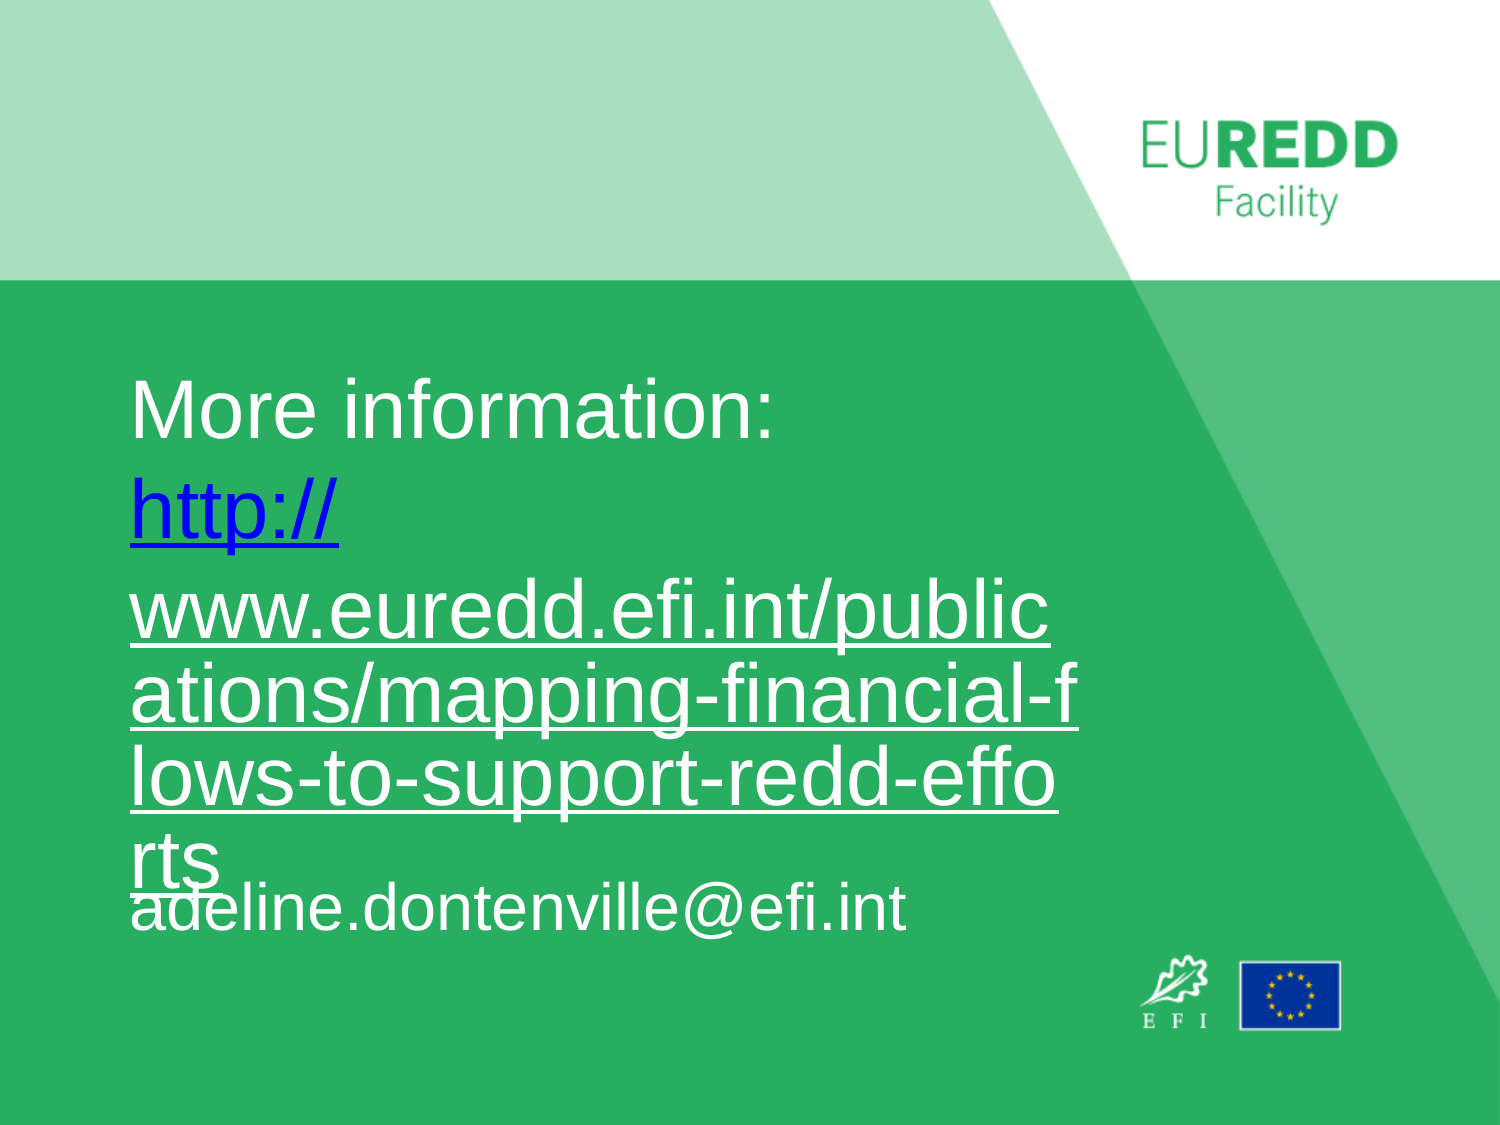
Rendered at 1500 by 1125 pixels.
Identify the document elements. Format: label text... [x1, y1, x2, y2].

title More information: http://www.euredd.efi.int/publications/mapping-financial-flows-to-support-redd-efforts [123, 349, 1093, 657]
picture [0, 0, 1500, 1125]
subtitle adeline.dontenville@efi.int [123, 857, 1093, 1047]
